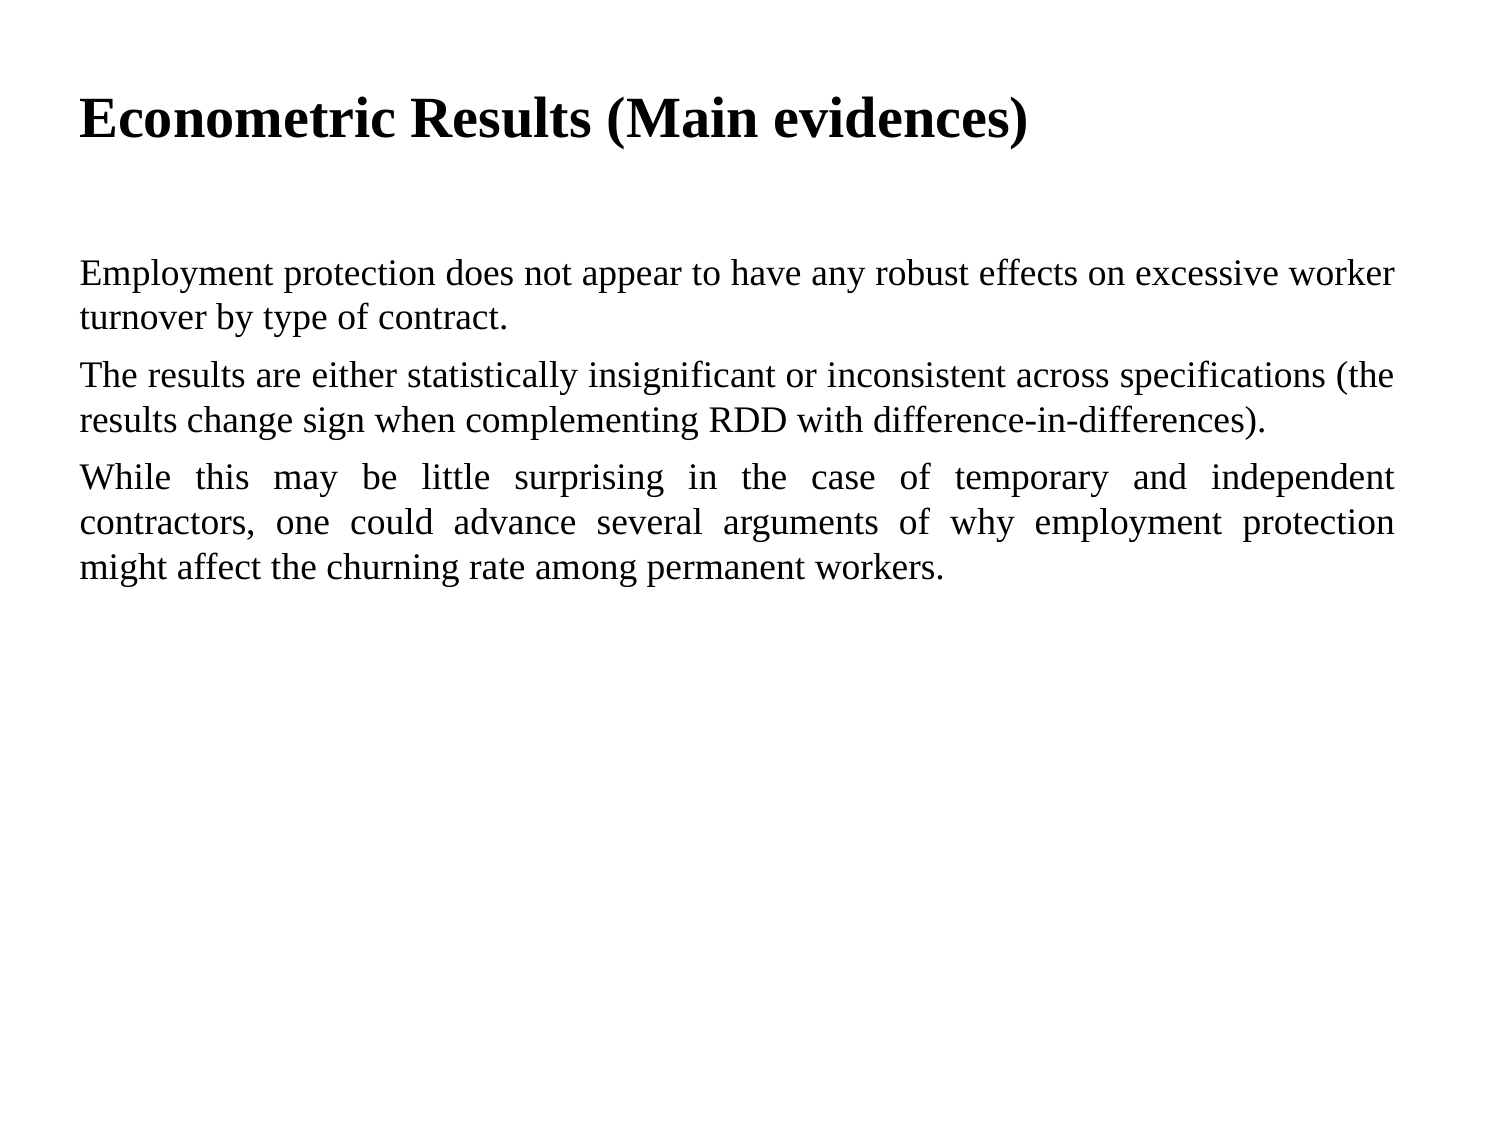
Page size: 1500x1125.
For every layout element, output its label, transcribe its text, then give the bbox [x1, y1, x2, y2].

text_box Econometric Results (Main evidences) [64, 54, 1447, 173]
text_box Employment protection does not appear to have any robust effects on excessive worker turnover by type of contract. The results are either statistically insignificant or inconsistent across specifications (the results change sign when complementing RDD with difference-in-differences). While this may be little surprising in the case of temporary and independent contractors, one could advance several arguments of why employment protection might affect the churning rate among permanent workers. [64, 240, 1412, 595]
